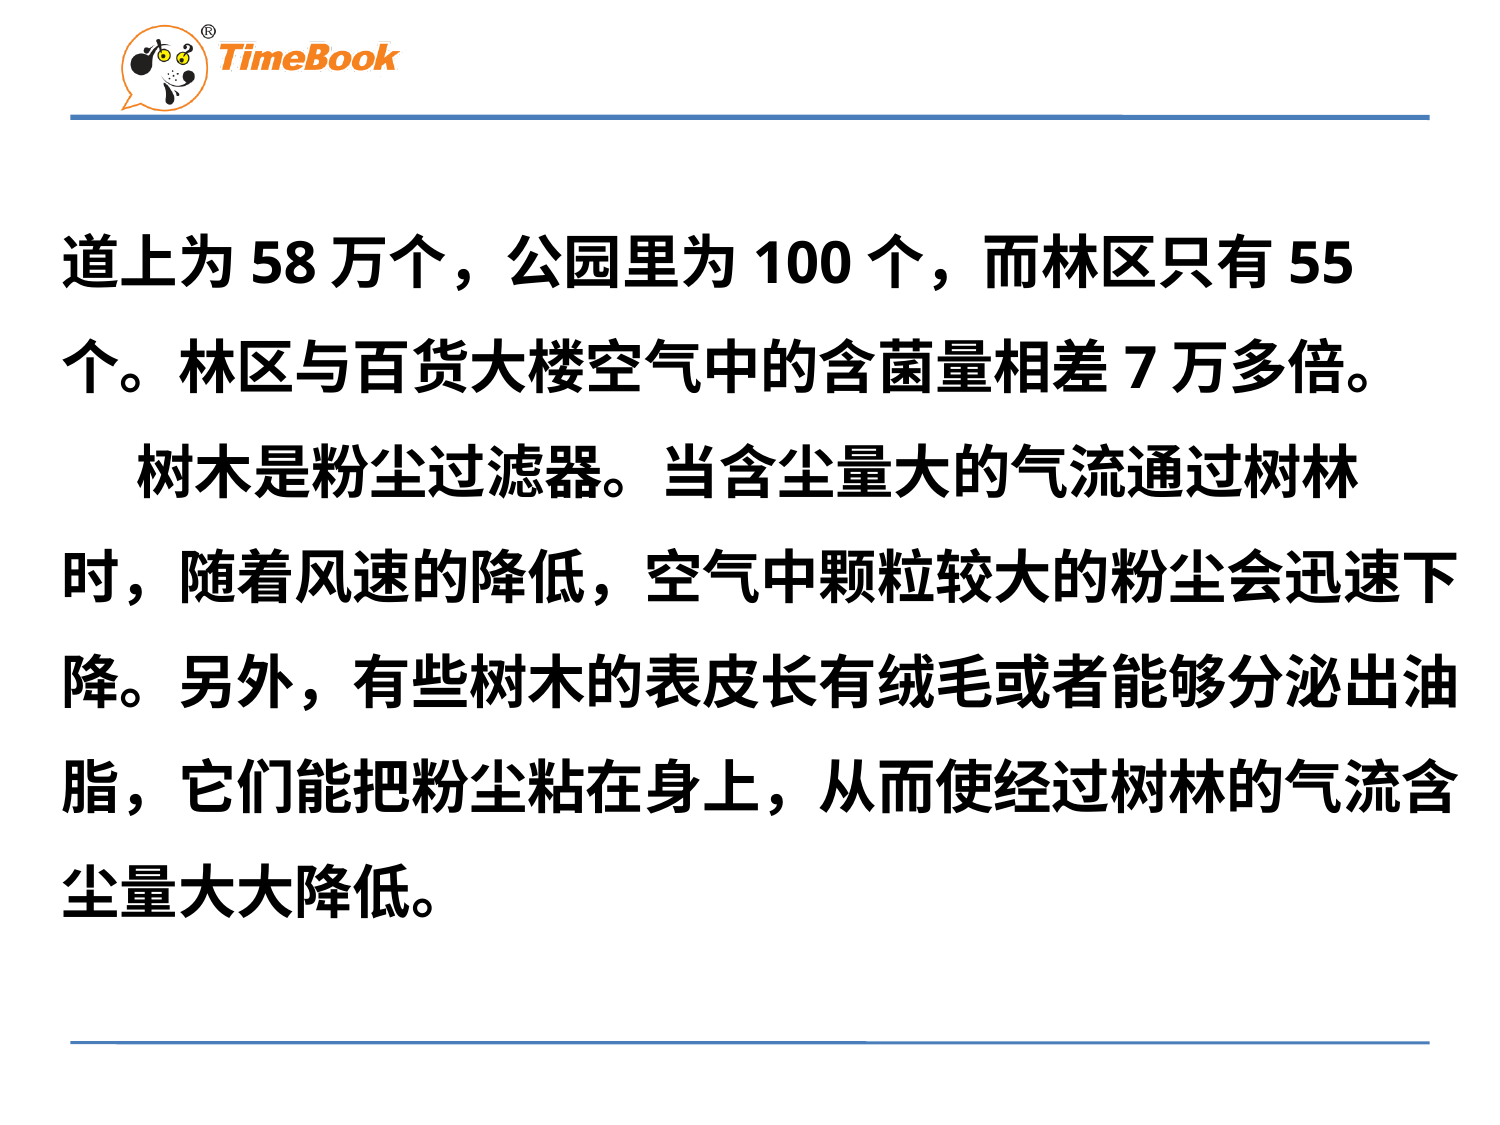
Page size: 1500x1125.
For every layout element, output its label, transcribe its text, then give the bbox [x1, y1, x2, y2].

text_box 道上为58万个，公园里为100个，而林区只有55个。林区与百货大楼空气中的含菌量相差7万多倍。 树木是粉尘过滤器。当含尘量大的气流通过树林时，随着风速的降低，空气中颗粒较大的粉尘会迅速下降。另外，有些树木的表皮长有绒毛或者能够分泌出油脂，它们能把粉尘粘在身上，从而使经过树林的气流含尘量大大降低。 [46, 183, 1477, 933]
picture [118, 22, 408, 113]
